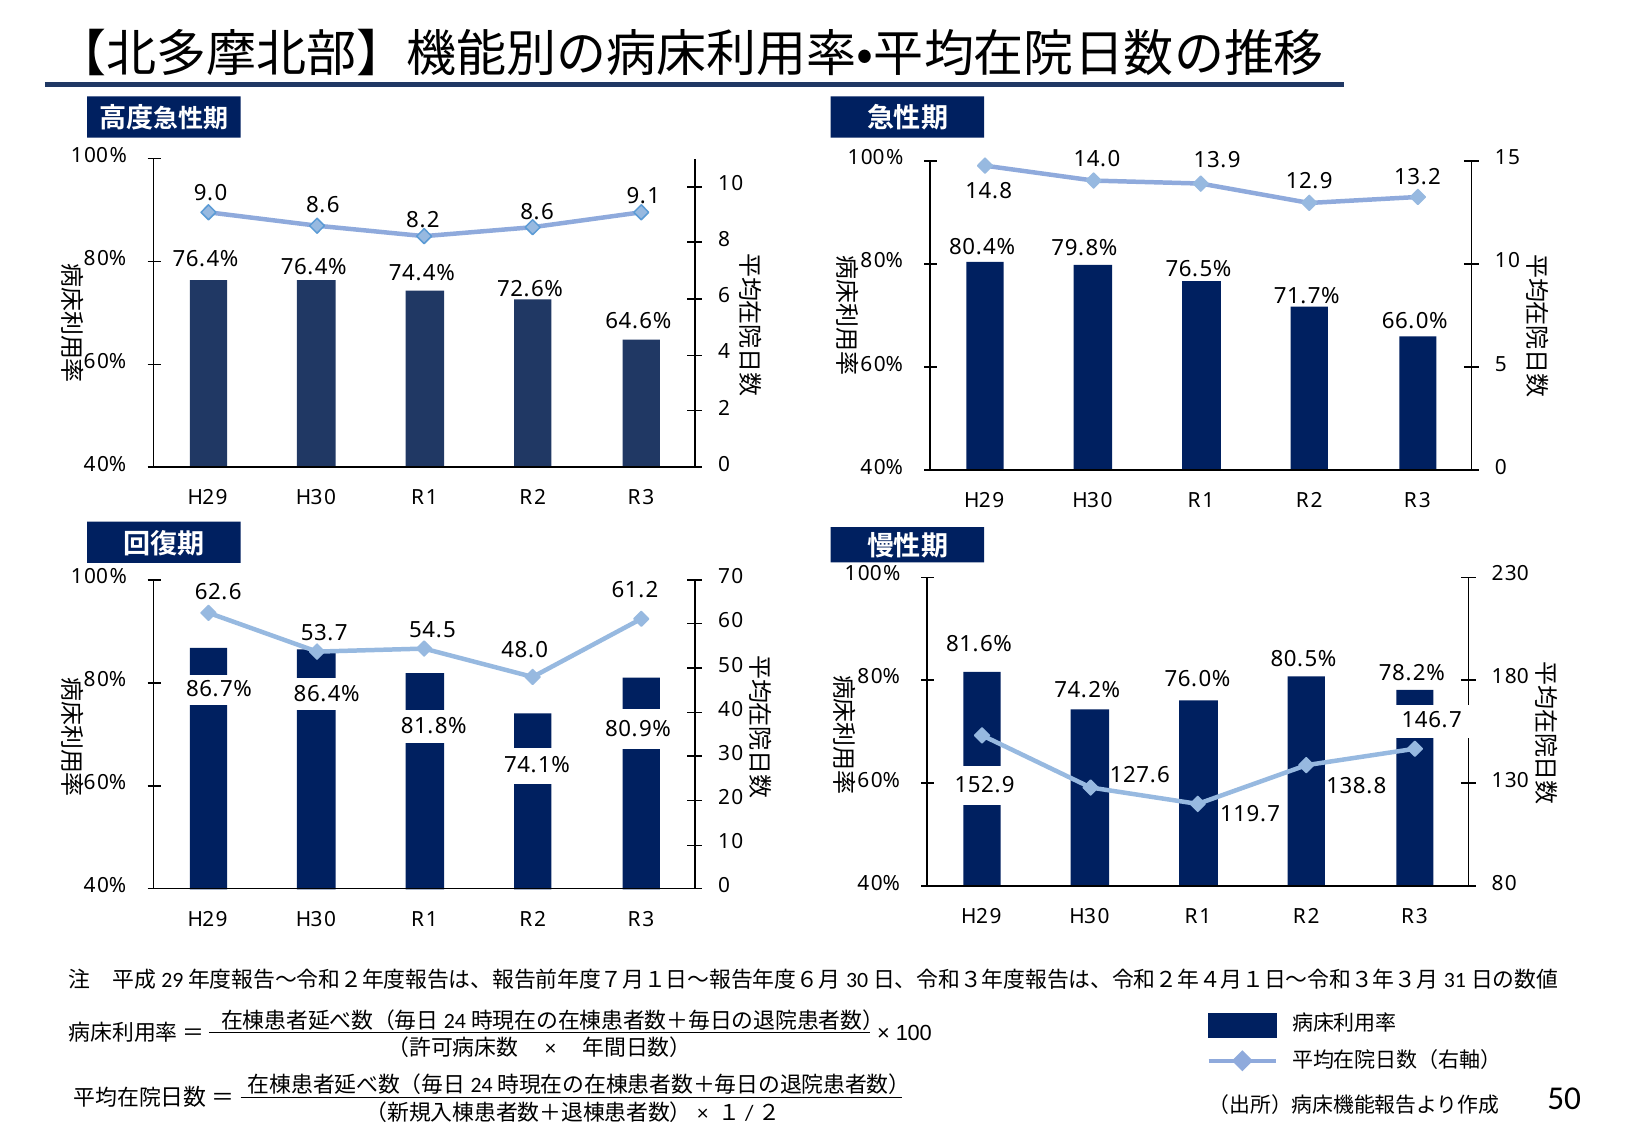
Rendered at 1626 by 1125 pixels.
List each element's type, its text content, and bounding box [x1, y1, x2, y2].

text_box 高度急性期 [86, 95, 242, 132]
text_box 注 平成29年度報告～令和２年度報告は、報告前年度７月１日～報告年度６月30日、令和３年度報告は、令和２年４月１日～令和３年３月31日の数値 [68, 965, 1585, 993]
text_box （出所）病床機能報告より作成 [1194, 1084, 1230, 1125]
title 【北多摩北部】機能別の病床利用率・平均在院日数の推移 [44, 13, 1344, 82]
picture [826, 551, 1565, 963]
text_box 回復期 [86, 543, 242, 553]
picture [1193, 1005, 1519, 1077]
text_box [44, 1070, 939, 1125]
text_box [69, 1005, 962, 1062]
text_box 慢性期 [830, 546, 985, 551]
text_box 急性期 [830, 95, 985, 135]
picture [826, 135, 1565, 546]
slide_number 49 [1230, 1066, 1596, 1125]
picture [49, 132, 788, 543]
picture [49, 553, 788, 966]
